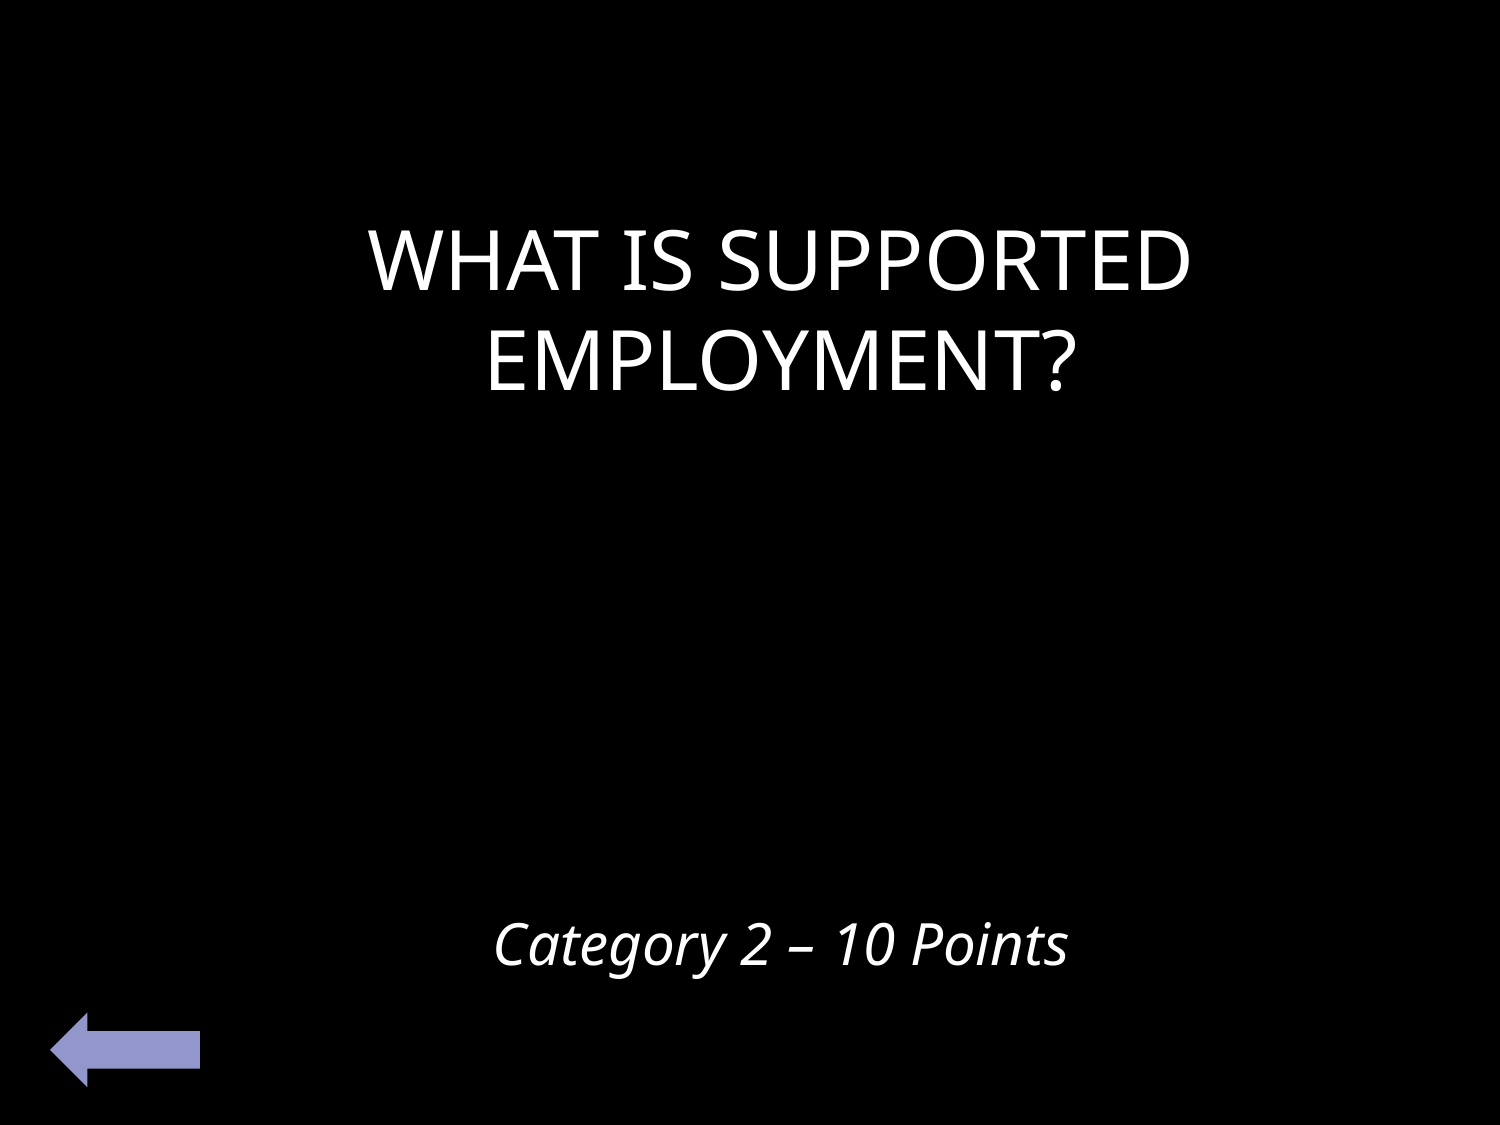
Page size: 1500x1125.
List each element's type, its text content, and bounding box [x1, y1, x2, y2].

text_box [49, 1012, 200, 1088]
text_box WHAT IS SUPPORTED EMPLOYMENT? Category 2 – 10 Points [224, 199, 1338, 985]
